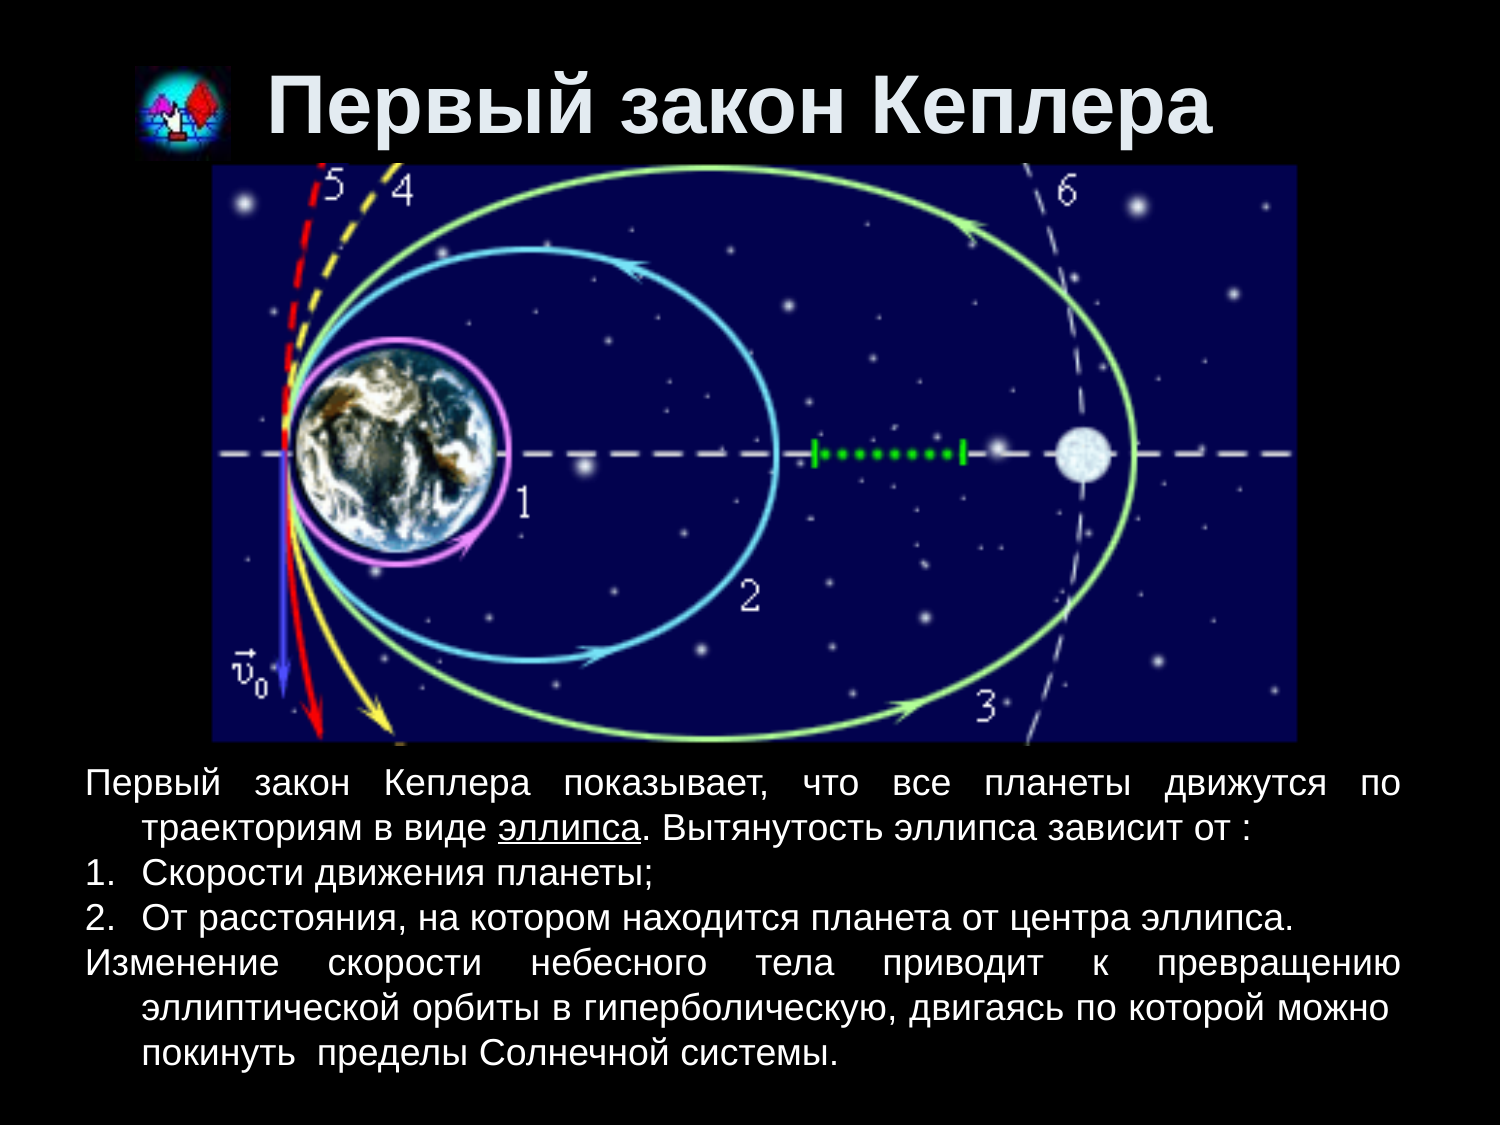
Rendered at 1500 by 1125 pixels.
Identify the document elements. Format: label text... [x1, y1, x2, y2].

text_box Первый закон Кеплера показывает, что все планеты движутся по траекториям в виде эллипса. Вытянутость эллипса зависит от : Скорости движения планеты; От расстояния, на котором находится планета от центра эллипса. Изменение скорости небесного тела приводит к превращению эллиптической орбиты в гиперболическую, двигаясь по которой можно покинуть пределы Солнечной системы. [70, 750, 1417, 1081]
text_box Первый закон Кеплера [76, 42, 1427, 162]
picture [135, 66, 231, 162]
picture [210, 163, 1302, 746]
